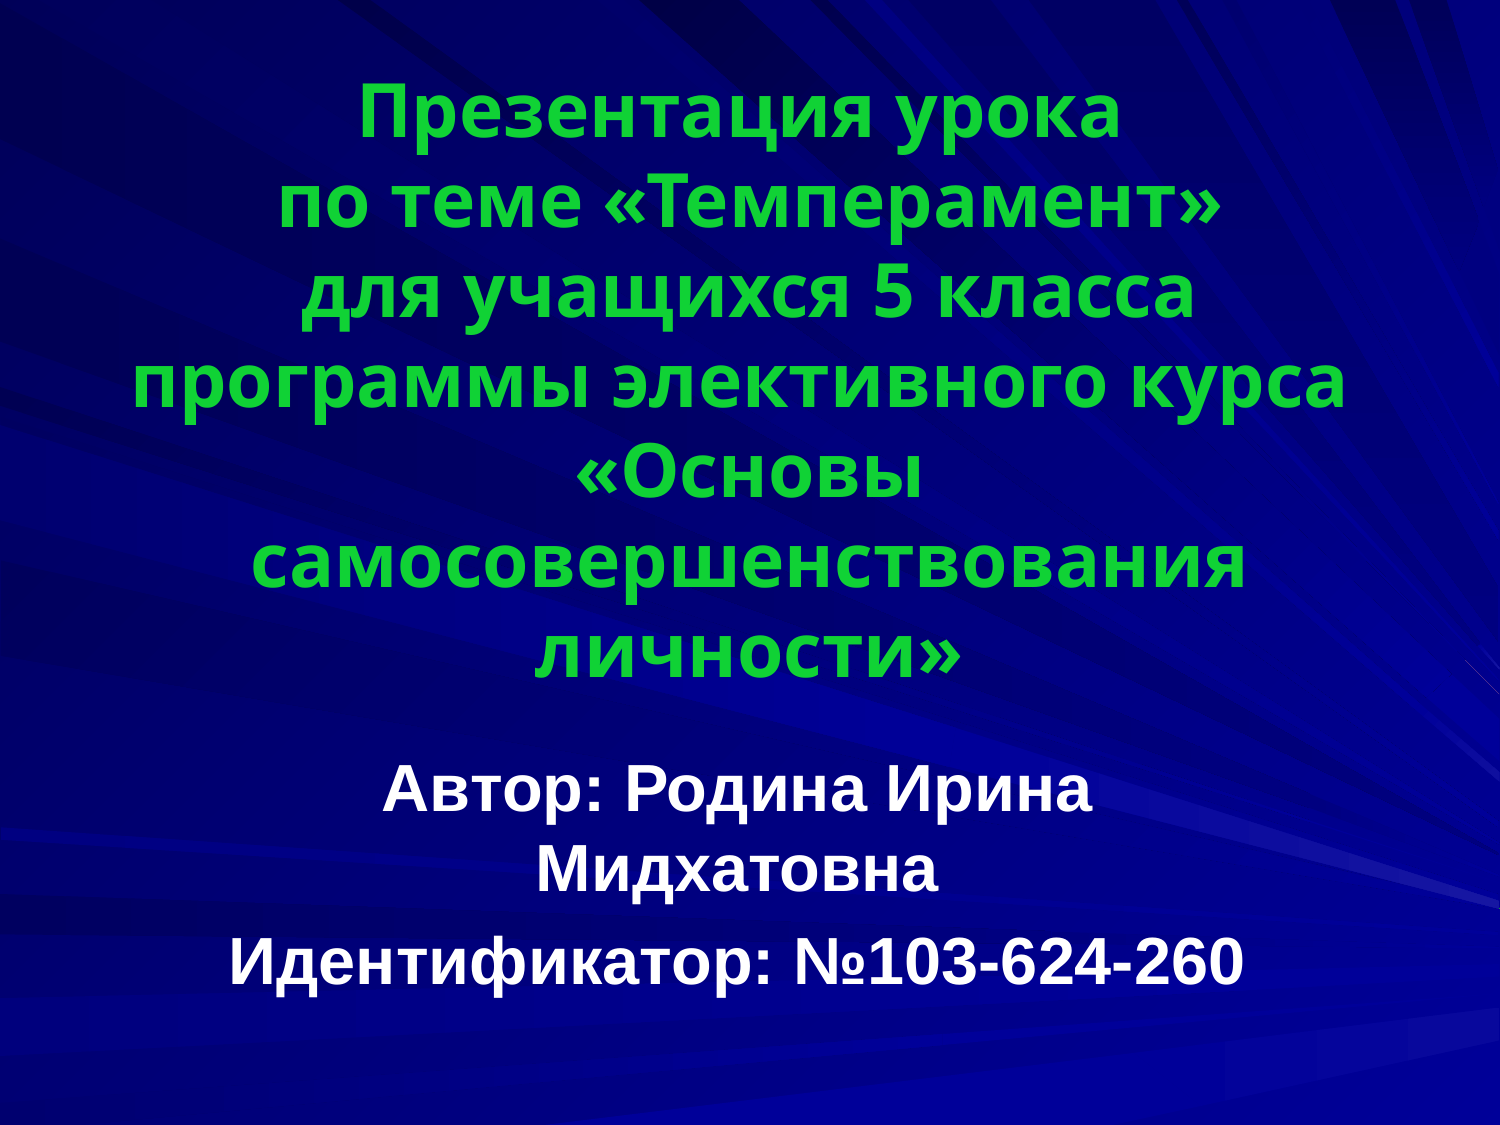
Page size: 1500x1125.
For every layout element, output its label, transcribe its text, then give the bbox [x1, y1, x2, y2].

subtitle Автор: Родина Ирина Мидхатовна Идентификатор: №103-624-260 [212, 737, 1263, 1026]
title Презентация урока по теме «Темперамент» для учащихся 5 класса программы элективного курса «Основы самосовершенствования личности» [112, 49, 1388, 526]
